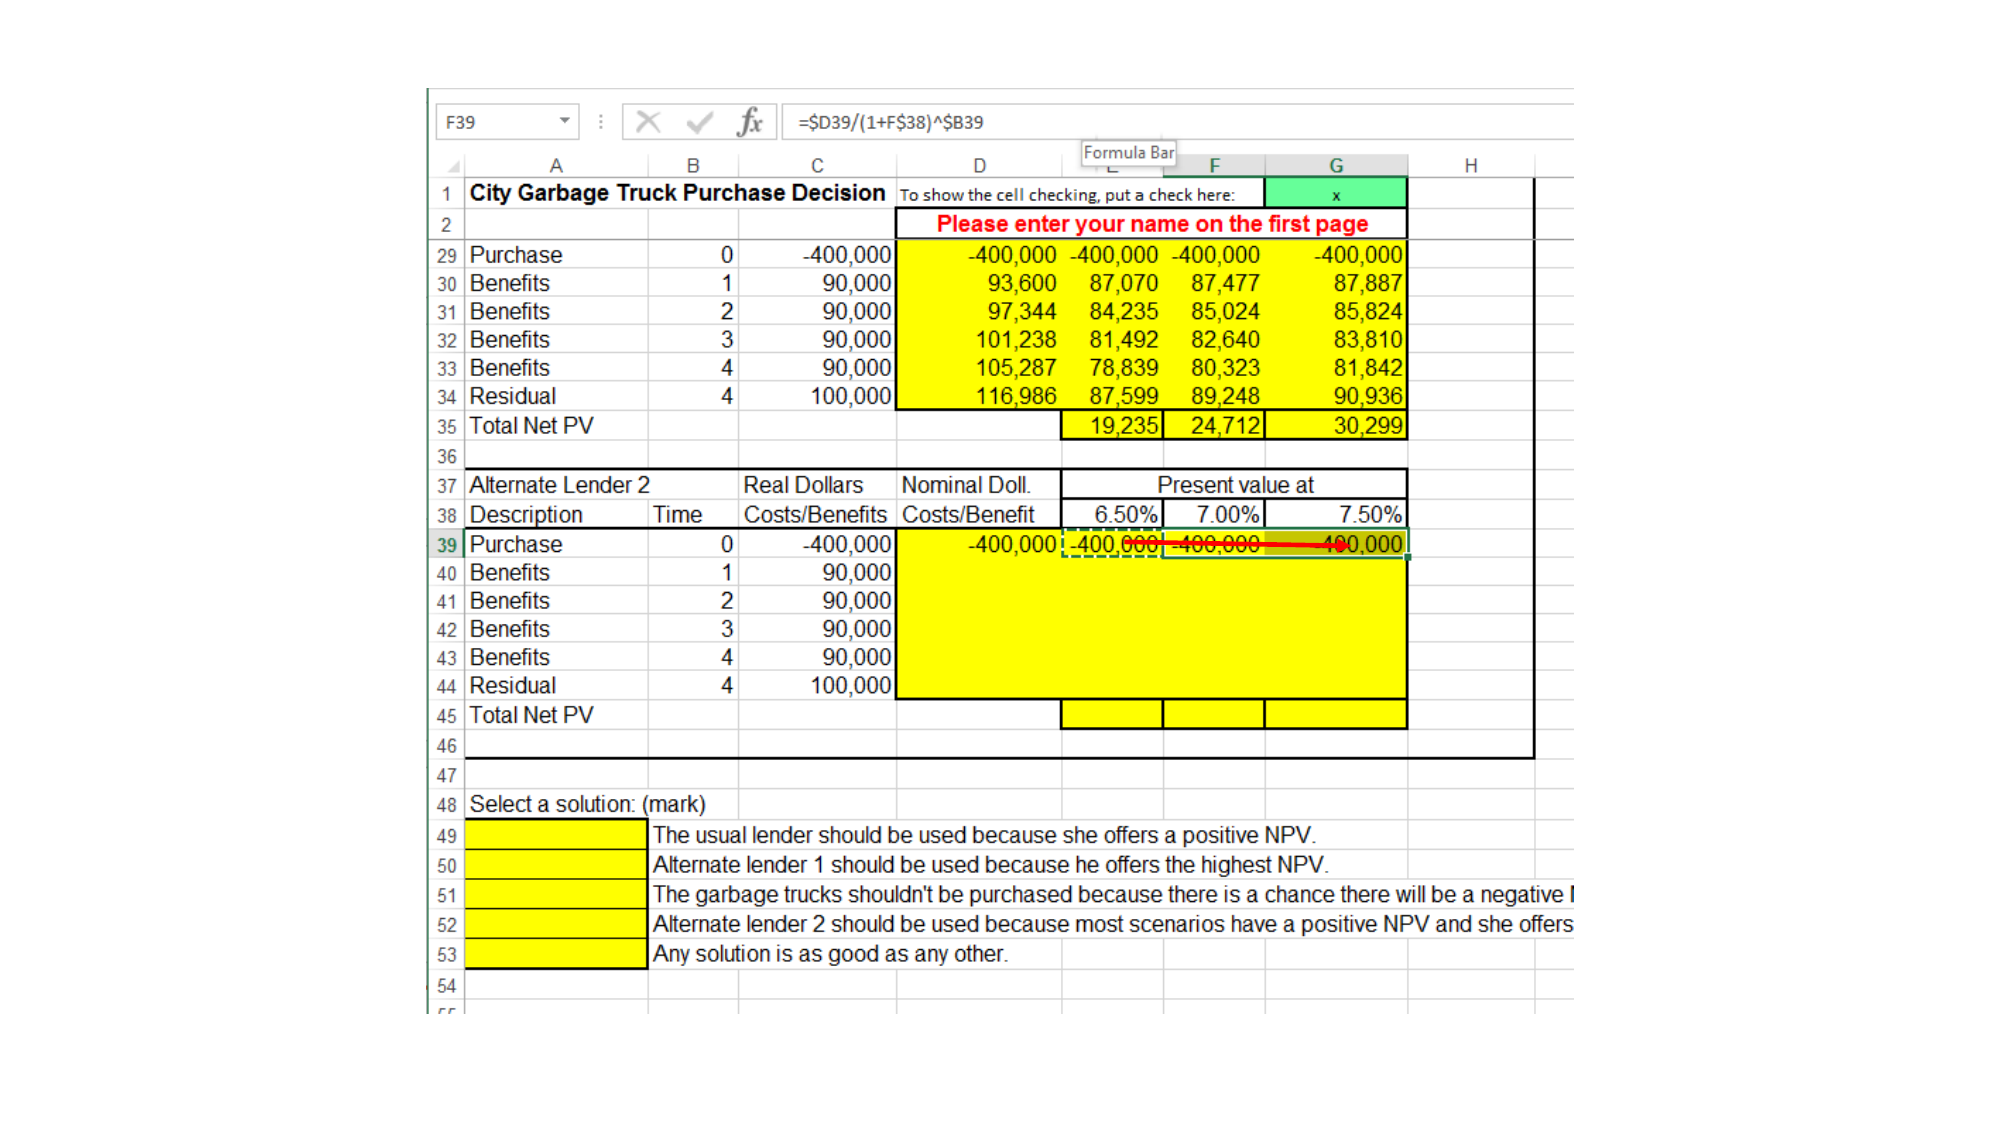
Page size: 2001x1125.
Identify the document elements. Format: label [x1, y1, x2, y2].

text_box [1124, 541, 1352, 546]
list [426, 88, 1574, 1014]
